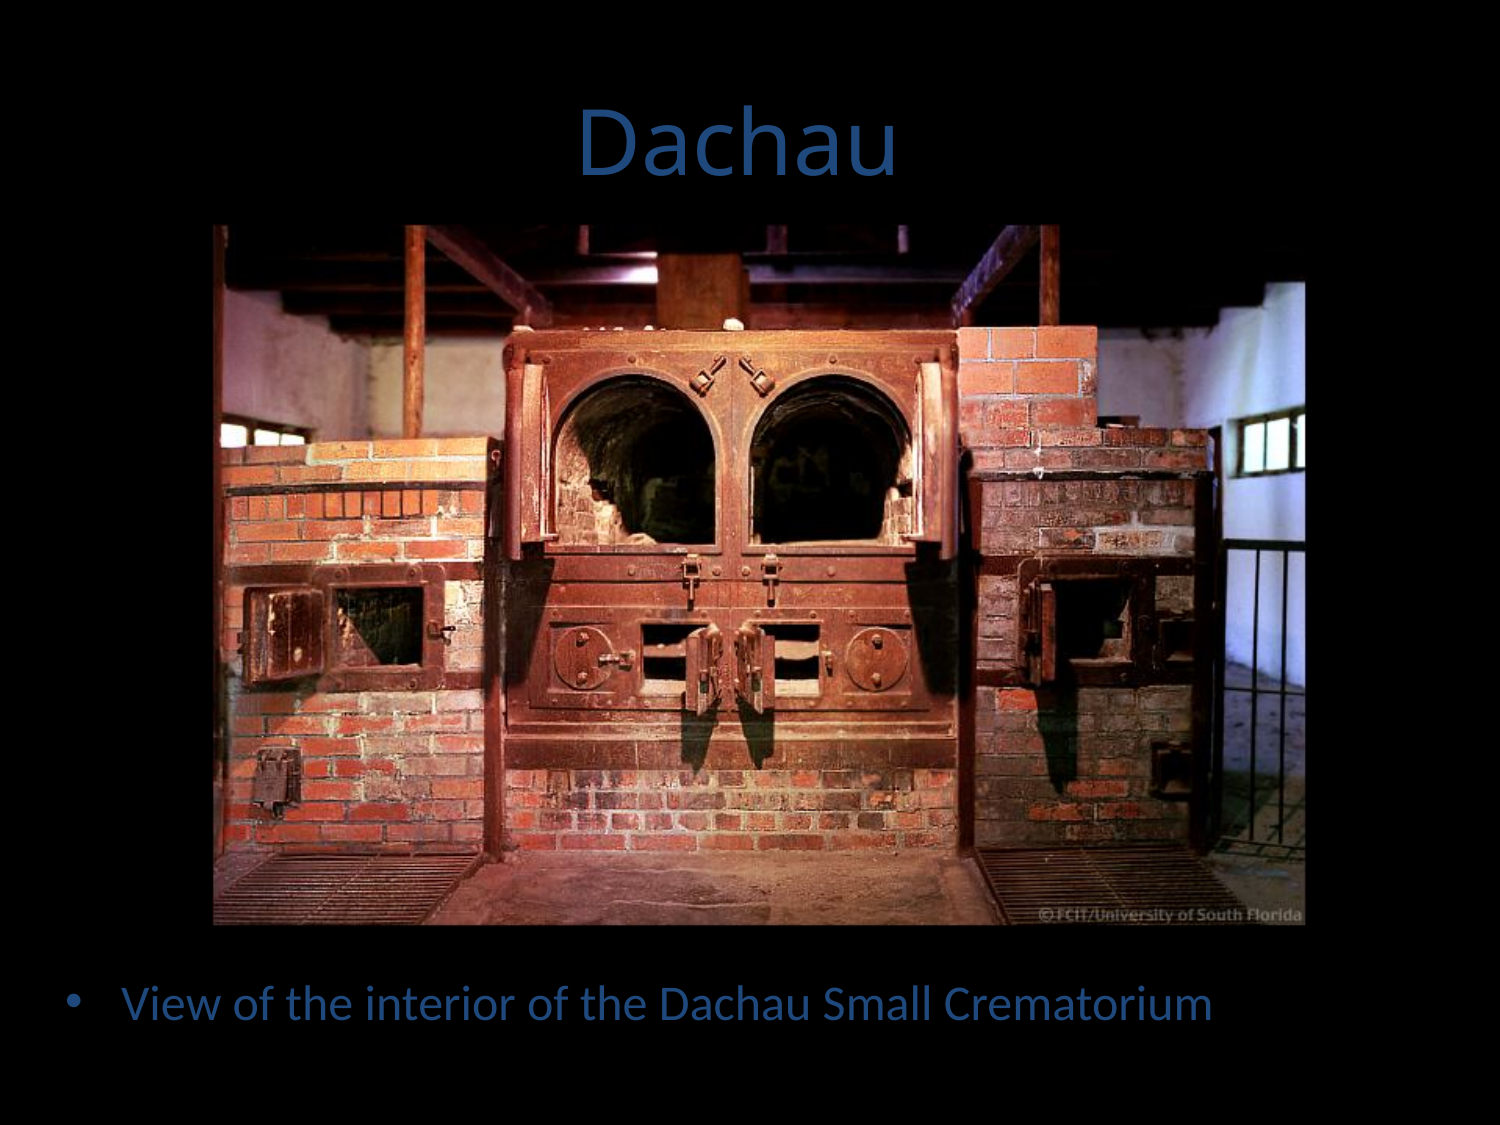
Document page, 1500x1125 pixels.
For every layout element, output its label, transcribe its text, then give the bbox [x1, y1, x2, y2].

title Dachau [75, 45, 1425, 233]
picture [212, 224, 1307, 927]
list View of the interior of the Dachau Small Crematorium [50, 975, 1425, 1093]
